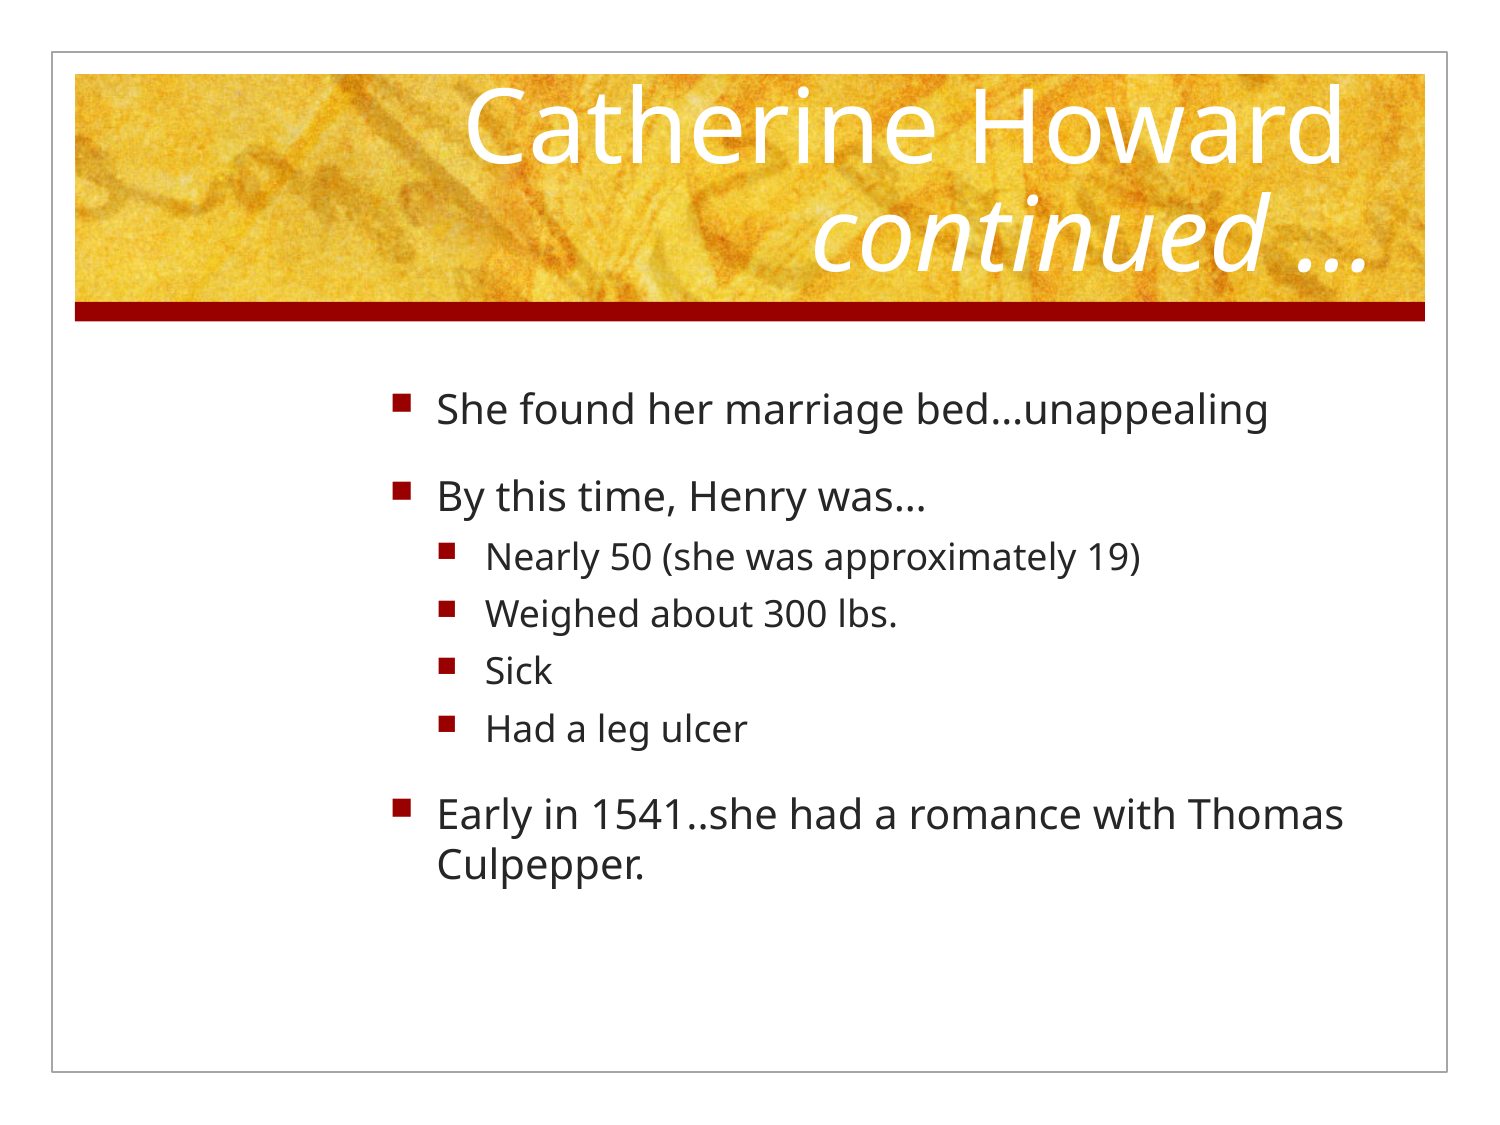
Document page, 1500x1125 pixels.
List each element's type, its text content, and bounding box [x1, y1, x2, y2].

list She found her marriage bed…unappealing By this time, Henry was… Nearly 50 (she was approximately 19) Weighed about 300 lbs. Sick Had a leg ulcer Early in 1541..she had a romance with Thomas Culpepper. [375, 375, 1392, 1005]
picture [75, 74, 1425, 301]
title Catherine Howard continued … [108, 74, 1392, 292]
